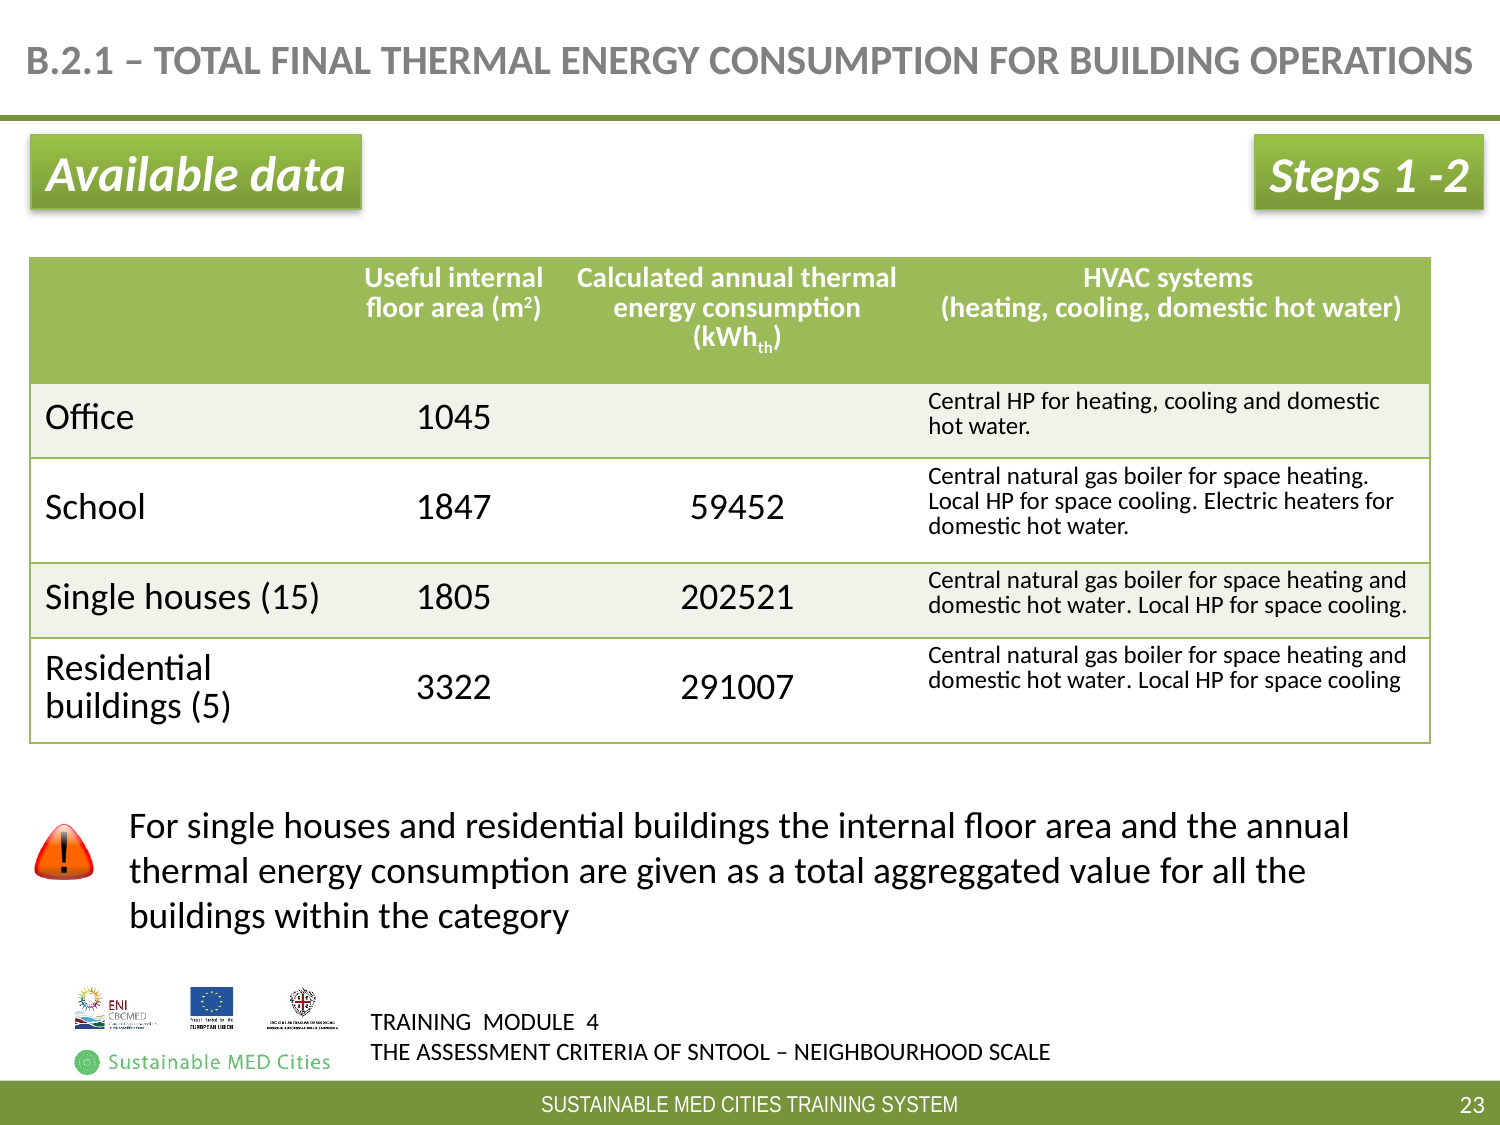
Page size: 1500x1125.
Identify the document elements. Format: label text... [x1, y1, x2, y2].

table_cell Central natural gas boiler for space heating. Local HP for space cooling. Electric heaters for domestic hot water. [913, 459, 1429, 562]
table_cell [561, 384, 913, 457]
table_cell 202521 [561, 564, 913, 637]
table_header Calculated annual thermal energy consumption (kWhth) [561, 259, 913, 382]
table_cell 1847 [347, 459, 561, 562]
table_cell School [31, 459, 347, 562]
text_box Available data [30, 134, 362, 210]
table_header [31, 259, 347, 382]
table_cell Residential buildings (5) [31, 639, 347, 742]
title B.2.1 – TOTAL FINAL THERMAL ENERGY CONSUMPTION FOR BUILDING OPERATIONS [0, 0, 1500, 117]
slide_number 23 [1149, 1081, 1500, 1125]
table_cell 291007 [561, 639, 913, 742]
table_cell Central natural gas boiler for space heating and domestic hot water. Local HP for space cooling. [913, 564, 1429, 637]
text_box Steps 1 -2 [1254, 134, 1484, 210]
table_header HVAC systems (heating, cooling, domestic hot water) [913, 259, 1429, 382]
picture [31, 821, 95, 883]
table_cell Office [31, 384, 347, 457]
table_cell Central HP for heating, cooling and domestic hot water. [913, 384, 1429, 457]
table_cell 1045 [347, 384, 561, 457]
text_box For single houses and residential buildings the internal floor area and the annual thermal energy consumption are given as a total aggreggated value for all the buildings within the category [114, 793, 1430, 944]
table_cell 3322 [347, 639, 561, 742]
table_cell Single houses (15) [31, 564, 347, 637]
table_cell 59452 [561, 459, 913, 562]
table_cell 1805 [347, 564, 561, 637]
table_header Useful internal floor area (m2) [347, 259, 561, 382]
table_cell Central natural gas boiler for space heating and domestic hot water. Local HP for space cooling [913, 639, 1429, 742]
picture [62, 978, 356, 1080]
